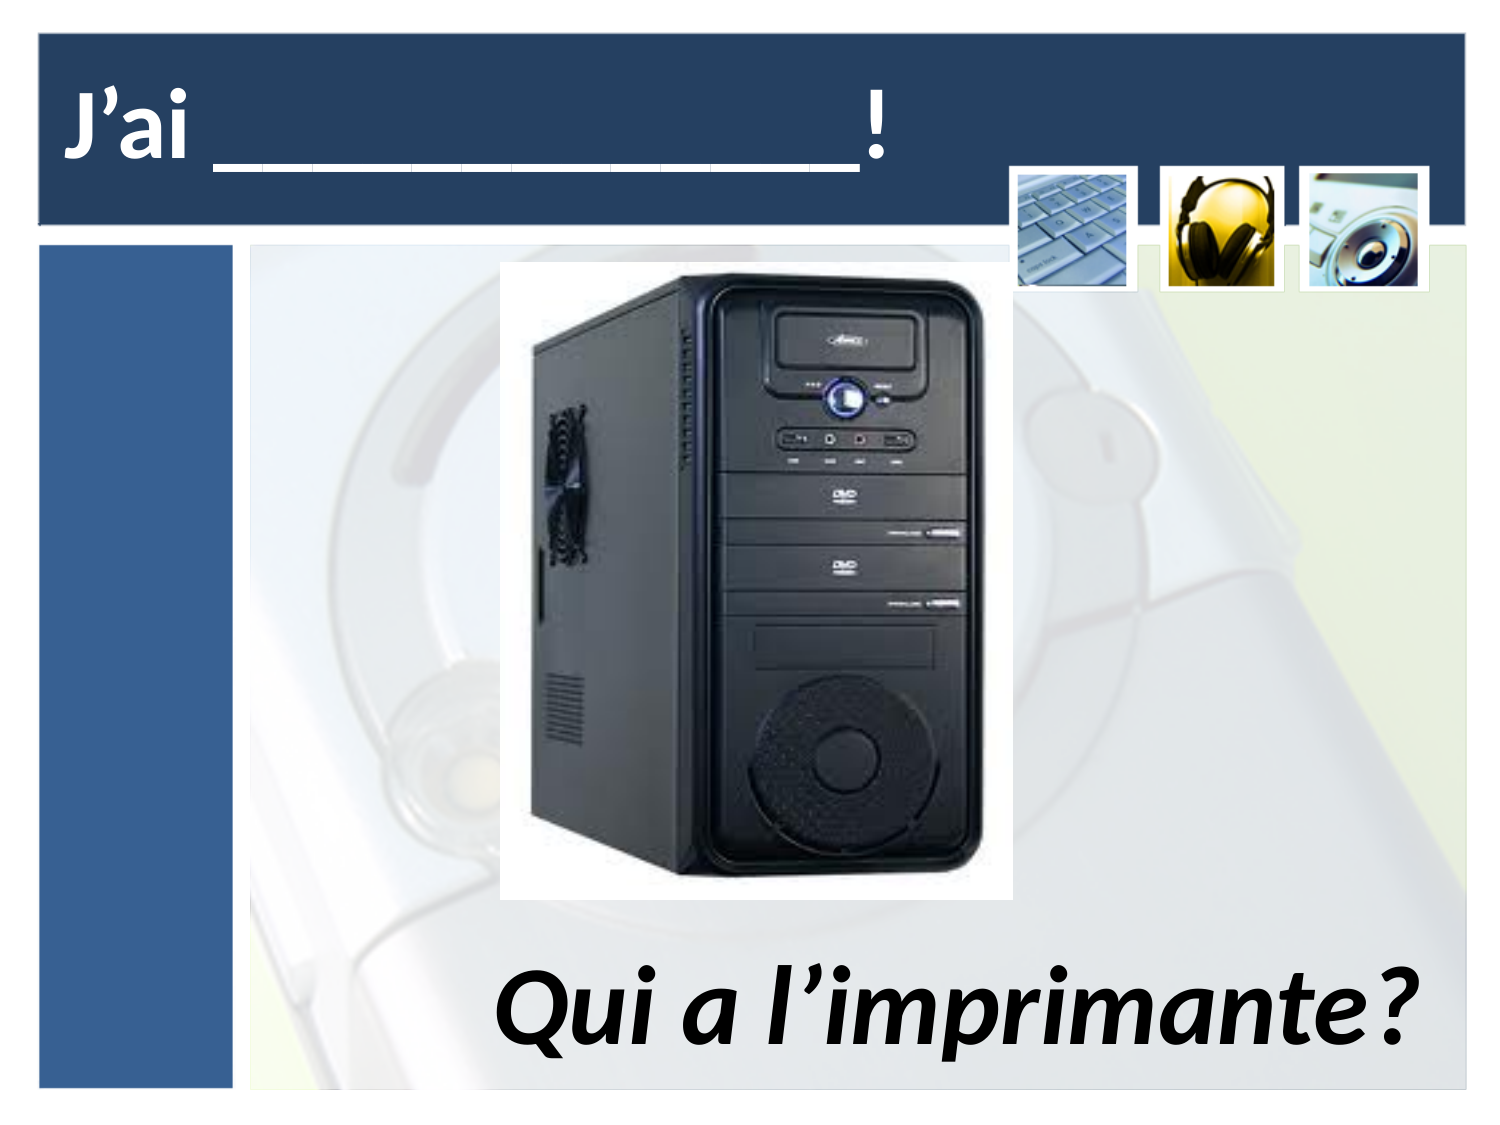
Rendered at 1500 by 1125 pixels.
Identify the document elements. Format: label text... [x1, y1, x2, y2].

text_box Qui a l’imprimante? [249, 924, 1438, 1075]
picture [0, 0, 1500, 1125]
text_box J’ai _____________! [49, 51, 1238, 186]
